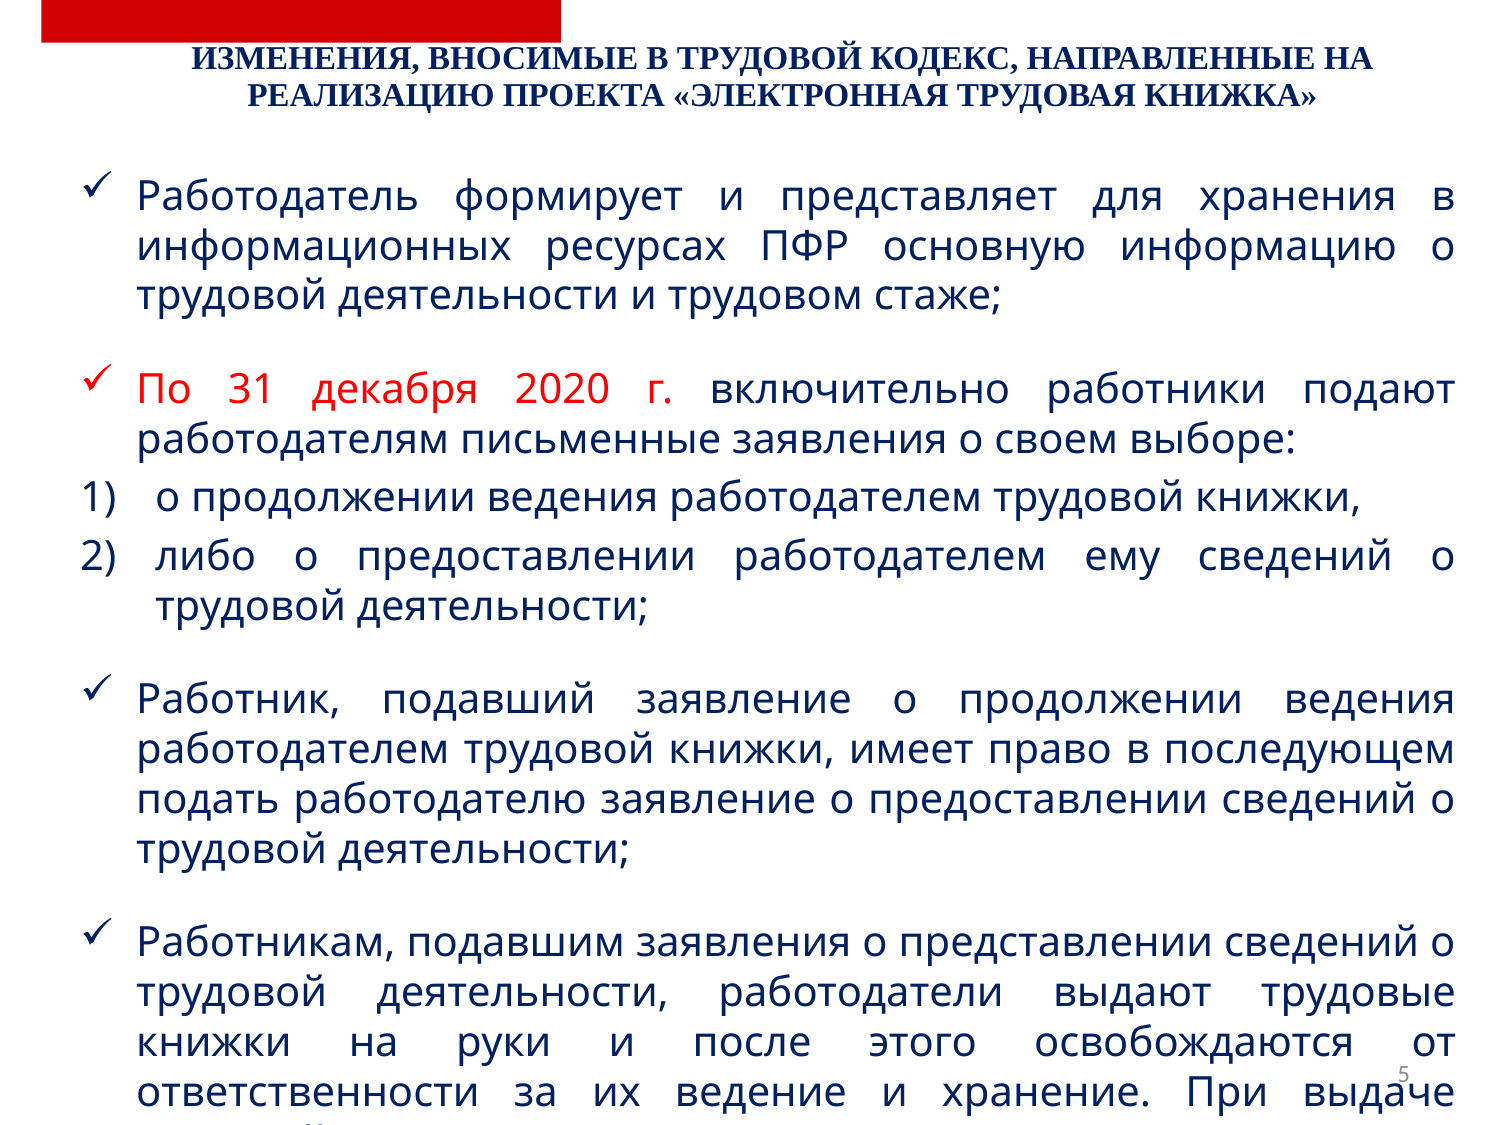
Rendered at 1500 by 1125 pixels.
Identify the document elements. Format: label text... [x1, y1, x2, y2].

table_header ИЗМЕНЕНИЯ, ВНОСИМЫЕ В ТРУДОВОЙ КОДЕКС, НАПРАВЛЕННЫЕ НА РЕАЛИЗАЦИЮ ПРОЕКТА «ЭЛЕКТРОННАЯ ТРУДОВАЯ КНИЖКА» [112, 0, 1454, 122]
text_box [39, 0, 112, 45]
slide_number 5 [1074, 1042, 1425, 1103]
list Работодатель формирует и представляет для хранения в информационных ресурсах ПФР основную информацию о трудовой деятельности и трудовом стаже; По 31 декабря 2020 г. включительно работники подают работодателям письменные заявления о своем выборе: о продолжении ведения работодателем трудовой книжки, либо о предоставлении работодателем ему сведений о трудовой деятельности; Работник, подавший заявление о продолжении ведения работодателем трудовой книжки, имеет право в последующем подать работодателю заявление о предоставлении сведений о трудовой деятельности; Работникам, подавшим заявления о представлении сведений о трудовой деятельности, работодатели выдают трудовые книжки на руки и после этого освобождаются от ответственности за их ведение и хранение. При выдаче трудовой книжки в нее вносится соответствующая запись. [64, 160, 1471, 1059]
